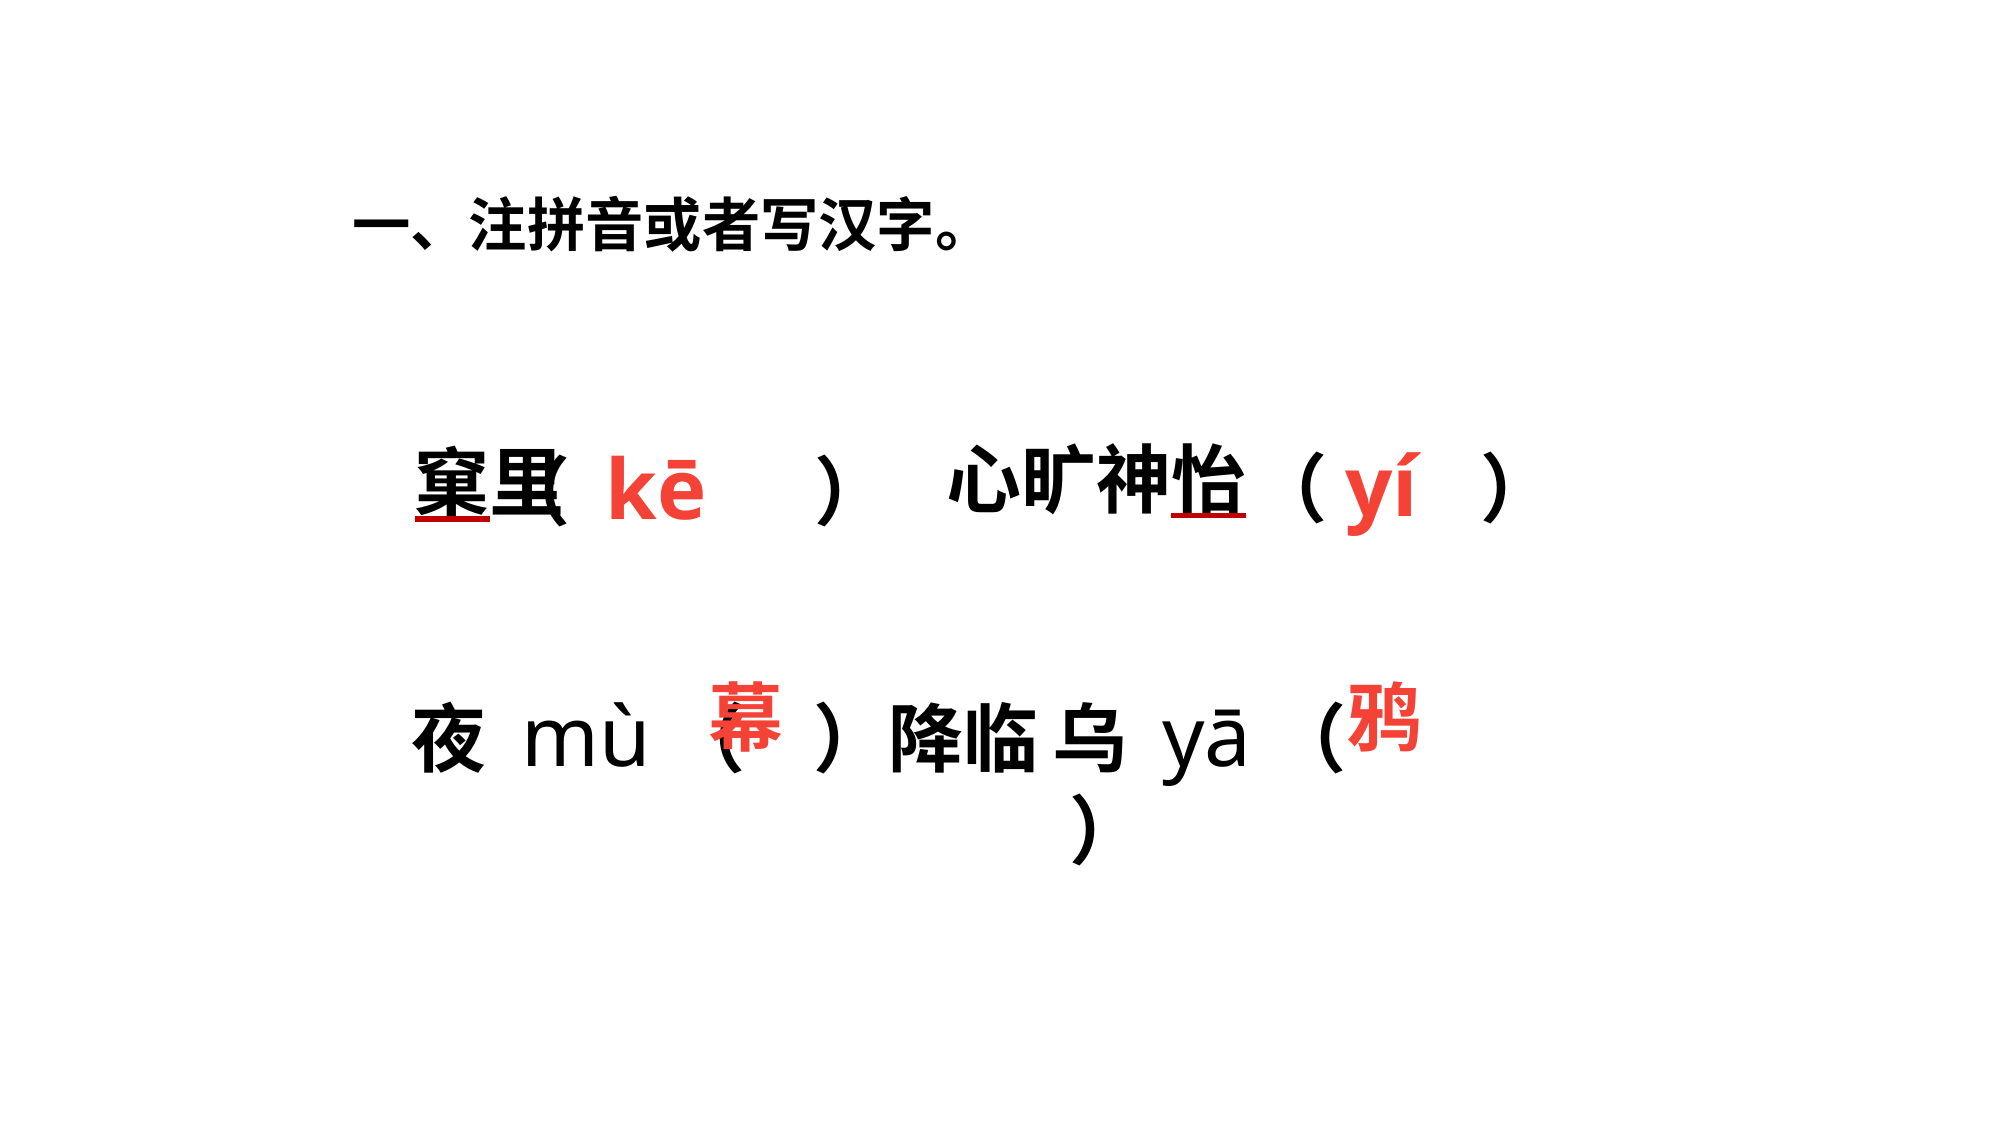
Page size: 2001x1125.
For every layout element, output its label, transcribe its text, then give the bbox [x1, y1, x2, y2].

text_box 鸦 [1331, 663, 1437, 769]
text_box 心旷神怡 [931, 424, 1298, 530]
text_box （ kē ） [480, 428, 905, 544]
text_box 幕 [693, 663, 799, 769]
text_box （yí ） [1237, 426, 1652, 541]
text_box 乌 yā（ ） [1037, 676, 1503, 881]
text_box 窠里 [400, 428, 480, 534]
text_box 夜 mù（ ）降临 [396, 676, 1037, 791]
text_box 一、注拼音或者写汉字。 [337, 180, 1636, 266]
